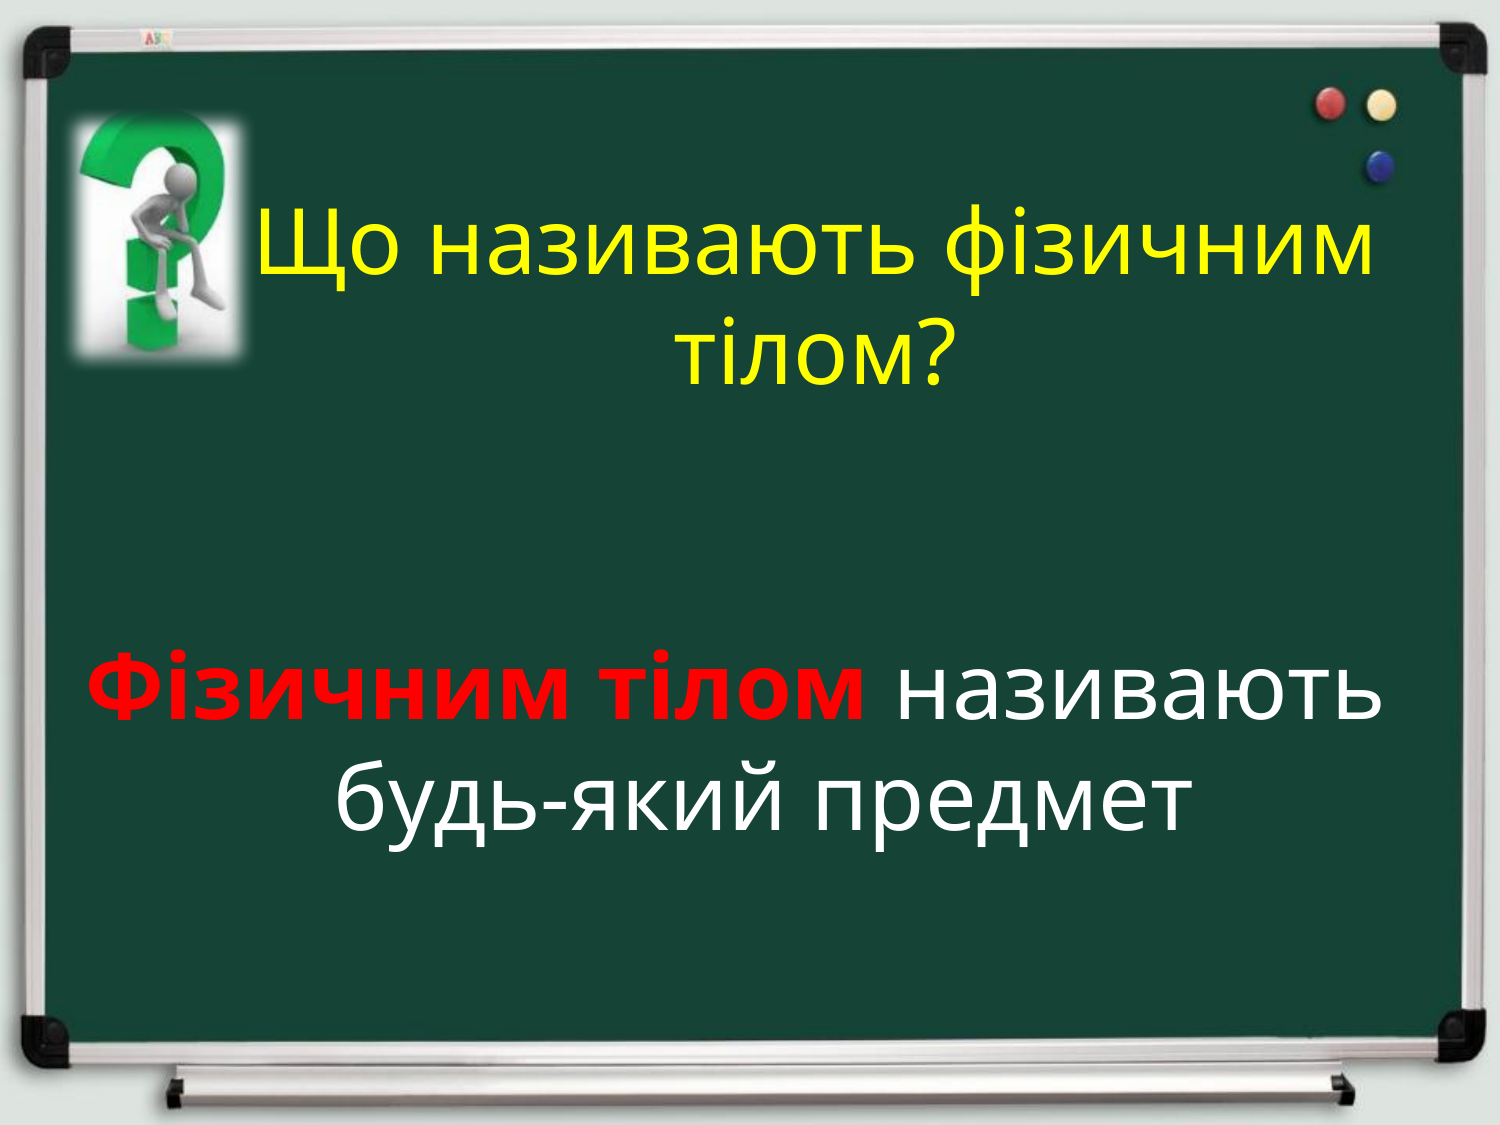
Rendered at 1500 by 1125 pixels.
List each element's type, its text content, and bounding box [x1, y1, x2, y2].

list Фізичним тілом називають будь-який предмет [46, 491, 1426, 1001]
picture [0, 0, 1500, 1125]
title Що називають фізичним тілом? [210, 198, 1421, 387]
